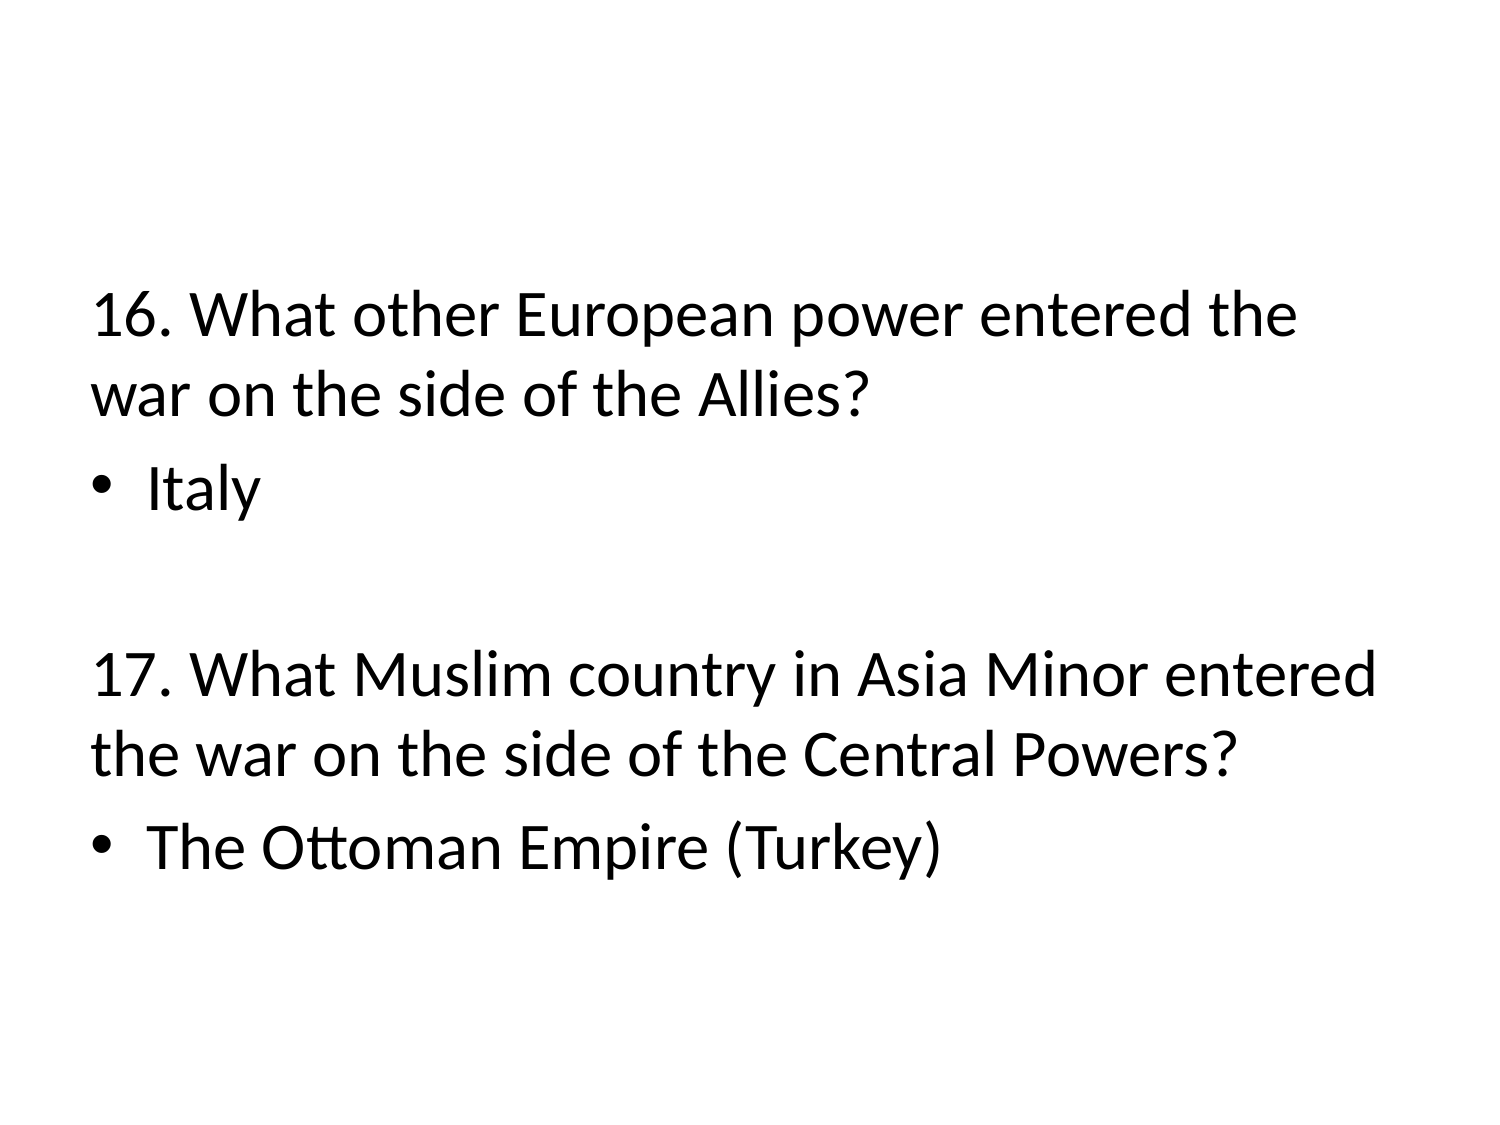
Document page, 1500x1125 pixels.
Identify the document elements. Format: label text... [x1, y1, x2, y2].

list 16. What other European power entered the war on the side of the Allies? Italy 17. What Muslim country in Asia Minor entered the war on the side of the Central Powers? The Ottoman Empire (Turkey) [75, 262, 1425, 1005]
